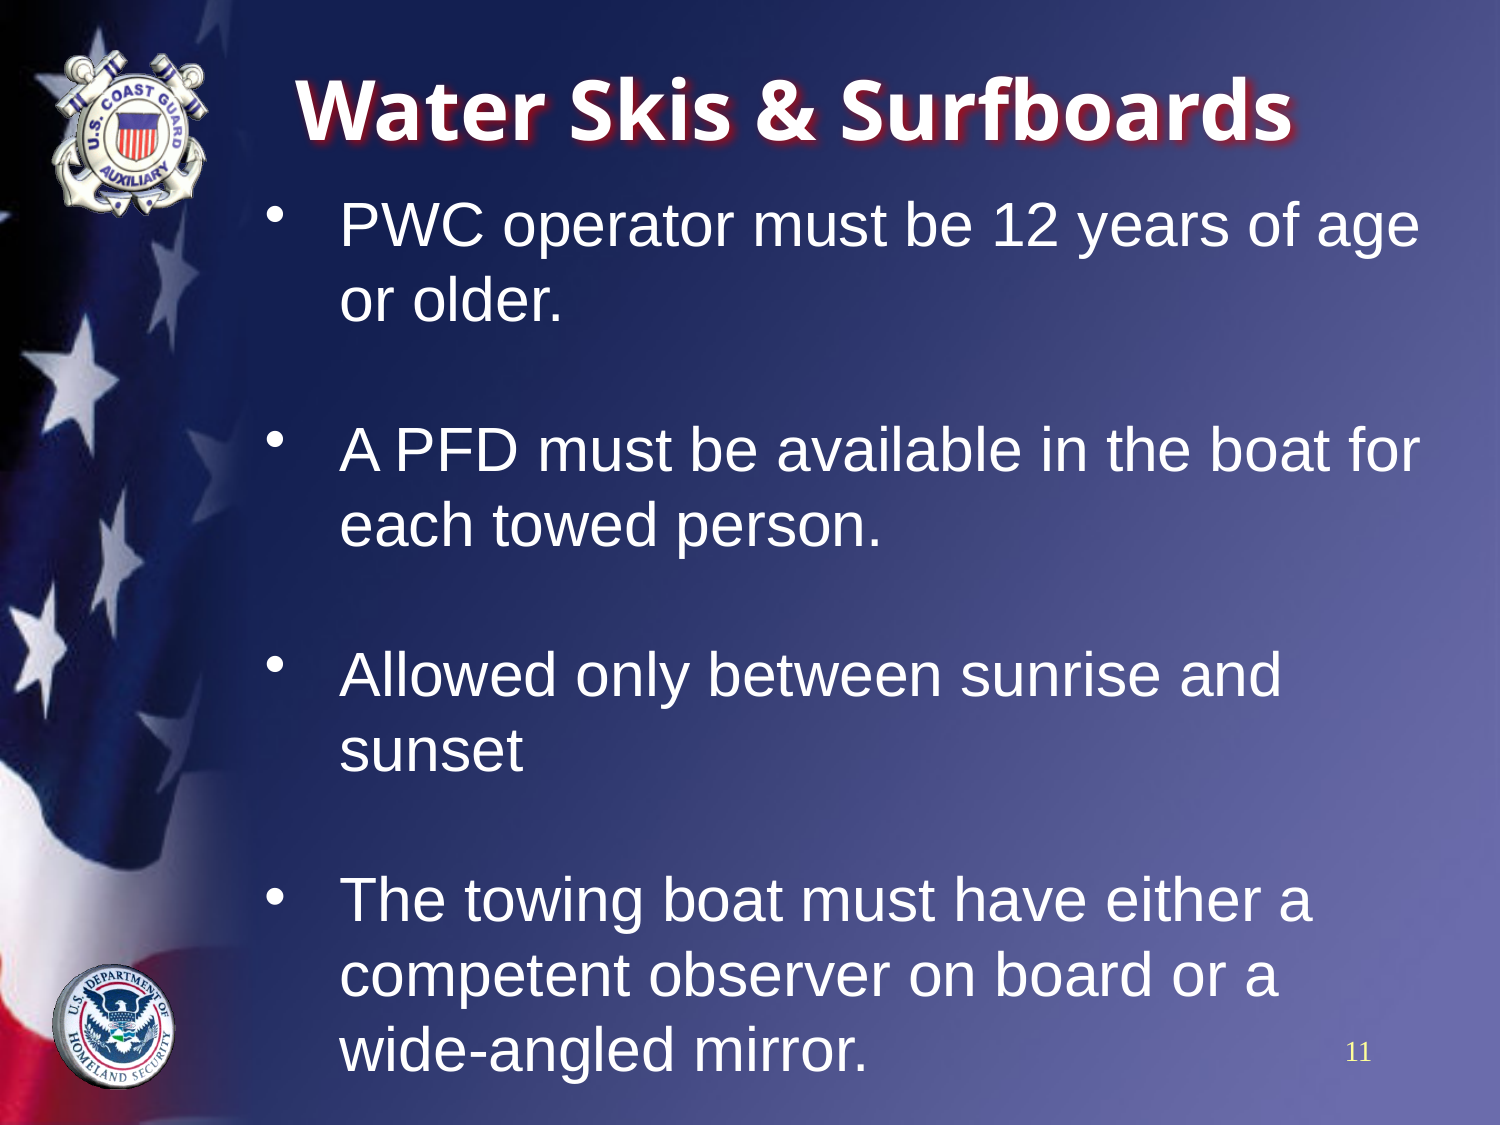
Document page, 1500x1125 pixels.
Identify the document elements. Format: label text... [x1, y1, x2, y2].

picture [0, 0, 1500, 1125]
slide_number 11 [1074, 1091, 1388, 1100]
text_box PWC operator must be 12 years of age or older. A PFD must be available in the boat for each towed person. Allowed only between sunrise and sunset The towing boat must have either a competent observer on board or a wide-angled mirror. [249, 176, 1450, 1091]
title Water Skis & Surfboards [137, 37, 1388, 177]
